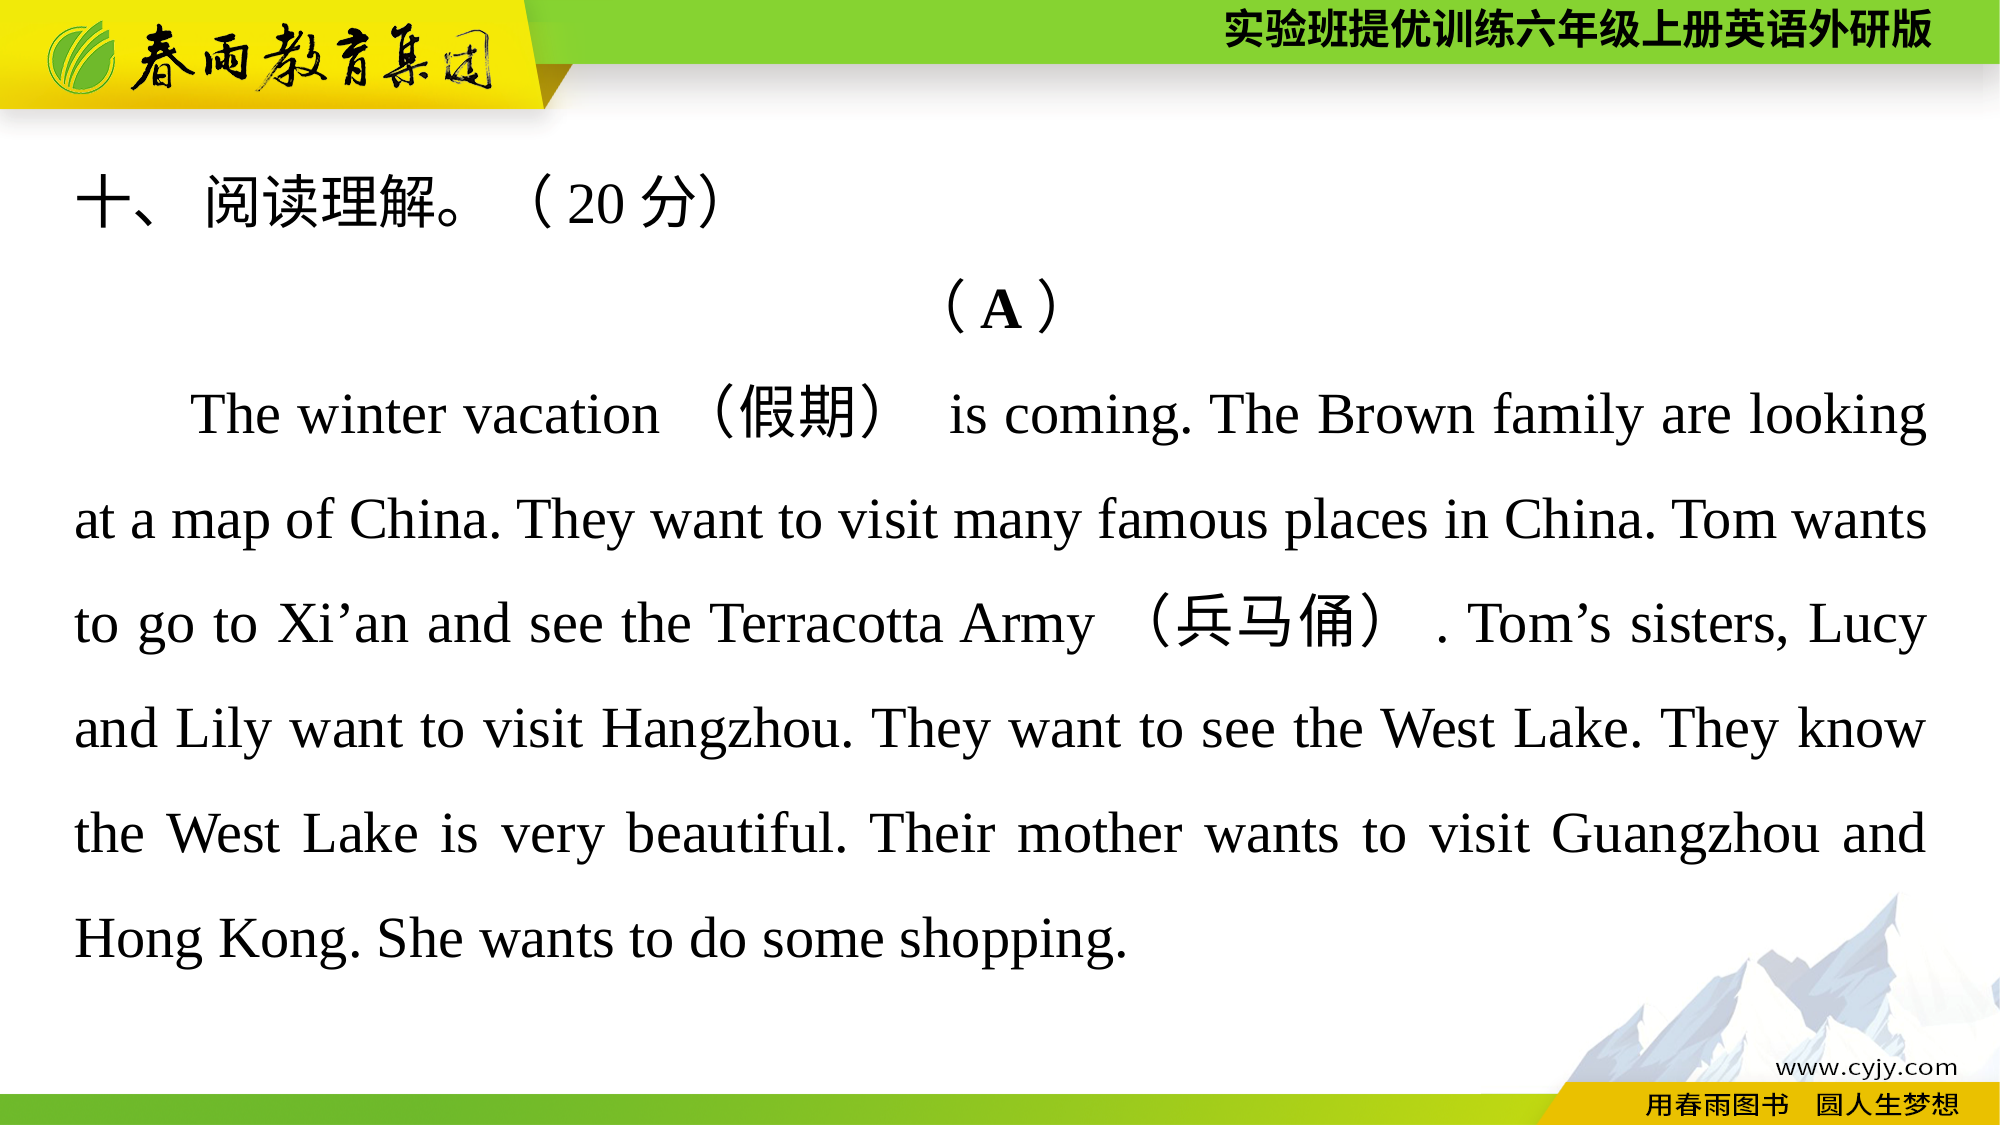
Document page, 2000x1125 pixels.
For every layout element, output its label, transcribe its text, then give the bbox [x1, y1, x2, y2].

picture [0, 0, 2000, 1125]
list 十、 阅读理解。（20分） （A） The winter vacation（假期） is coming. The Brown family are looking at a map of China. They want to visit many famous places in China. Tom wants to go to Xi’an and see the Terracotta Army（兵马俑）. Tom’s sisters, Lucy and Lily want to visit Hangzhou. They want to see the West Lake. They know the West Lake is very beautiful. Their mother wants to visit Guangzhou and Hong Kong. She wants to do some shopping. [59, 122, 1944, 973]
